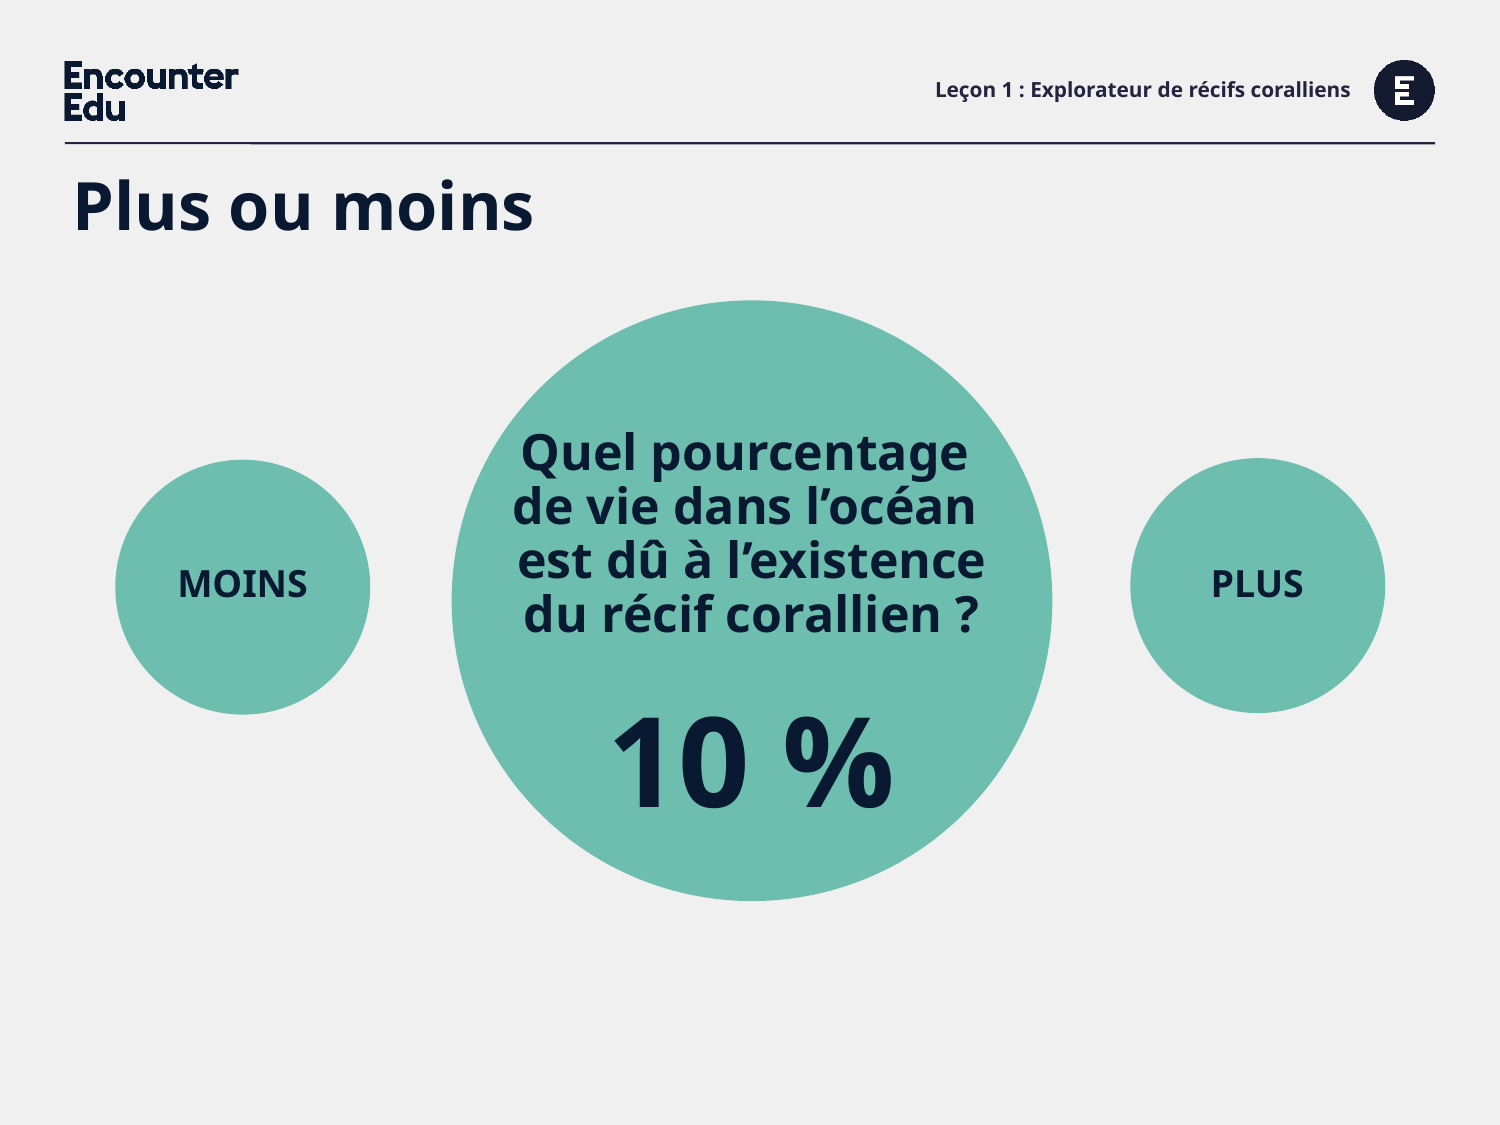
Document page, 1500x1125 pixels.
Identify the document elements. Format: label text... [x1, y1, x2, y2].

title Leçon 1 : Explorateur de récifs coralliens [749, 67, 1359, 114]
list 10 % [482, 691, 1021, 874]
list Quel pourcentage de vie dans l’océan est dû à l’existence du récif corallien ? [482, 419, 1021, 602]
picture [60, 59, 243, 122]
text_box Plus ou moins [64, 156, 587, 252]
list MOINS [64, 515, 421, 656]
picture [1372, 58, 1436, 122]
text_box PLUS [1079, 516, 1435, 655]
